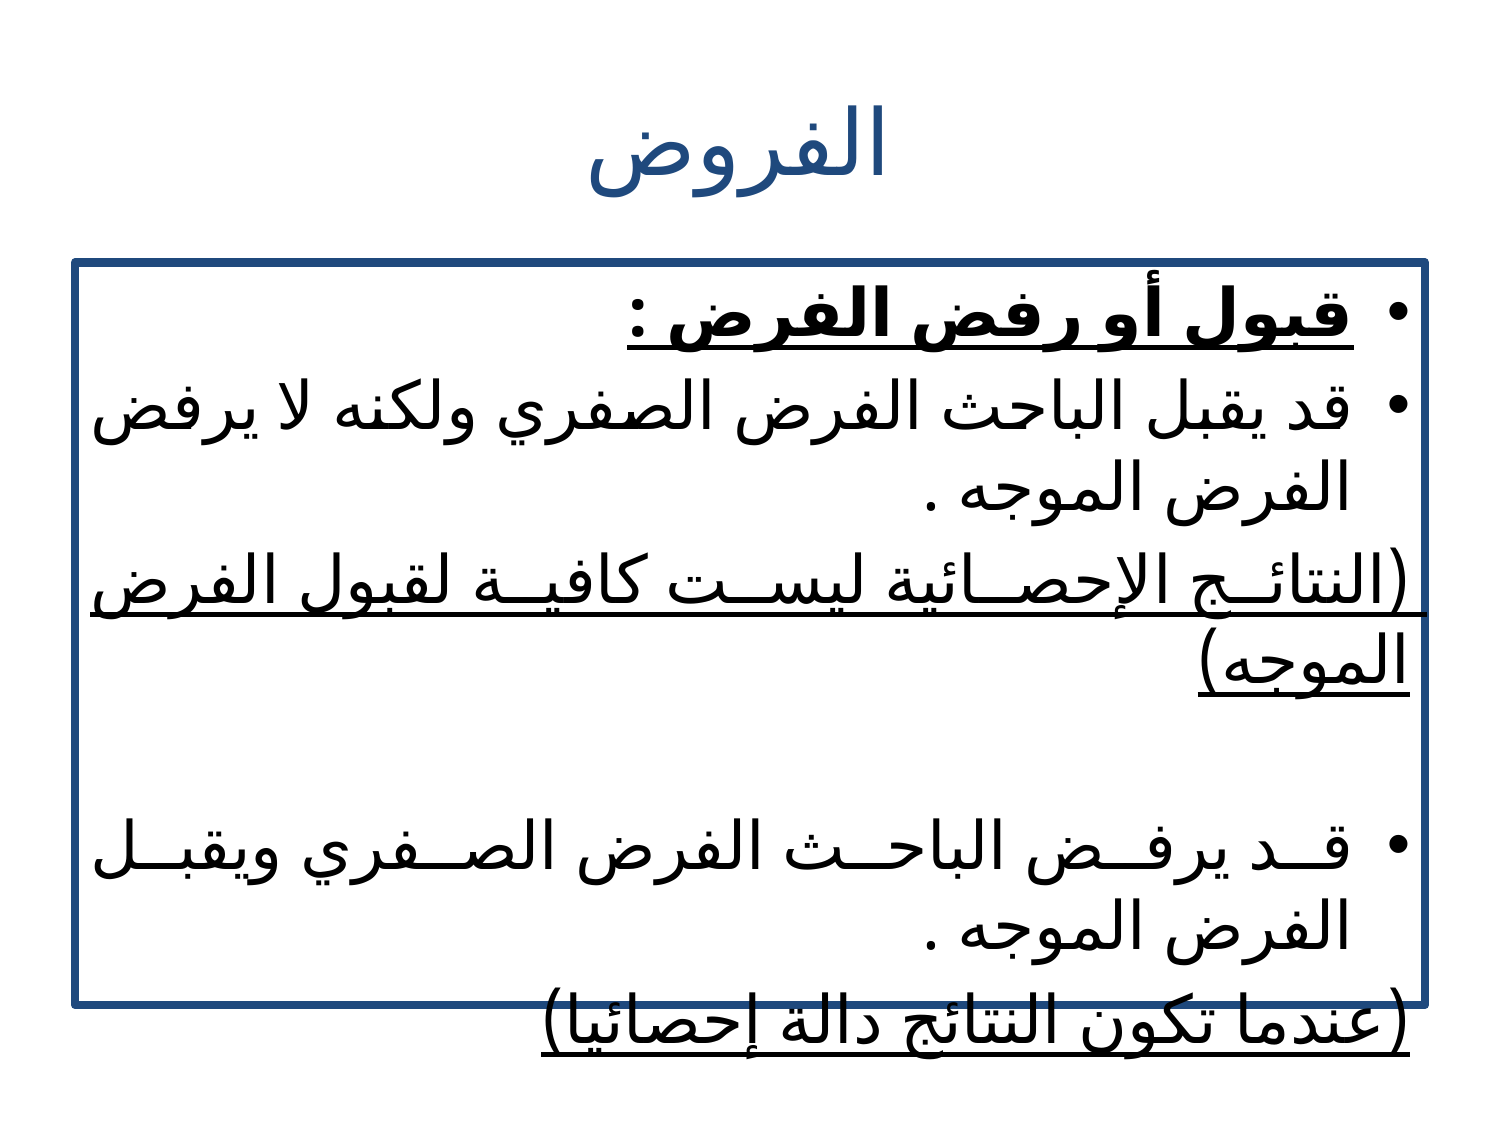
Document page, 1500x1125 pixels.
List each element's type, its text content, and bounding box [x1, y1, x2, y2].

list قبول أو رفض الفرض : قد يقبل الباحث الفرض الصفري ولكنه لا يرفض الفرض الموجه . (النتائج الإحصائية ليست كافية لقبول الفرض الموجه) قد يرفض الباحث الفرض الصفري ويقبل الفرض الموجه . (عندما تكون النتائج دالة إحصائيا) [75, 262, 1425, 1005]
title الفروض [75, 45, 1425, 233]
